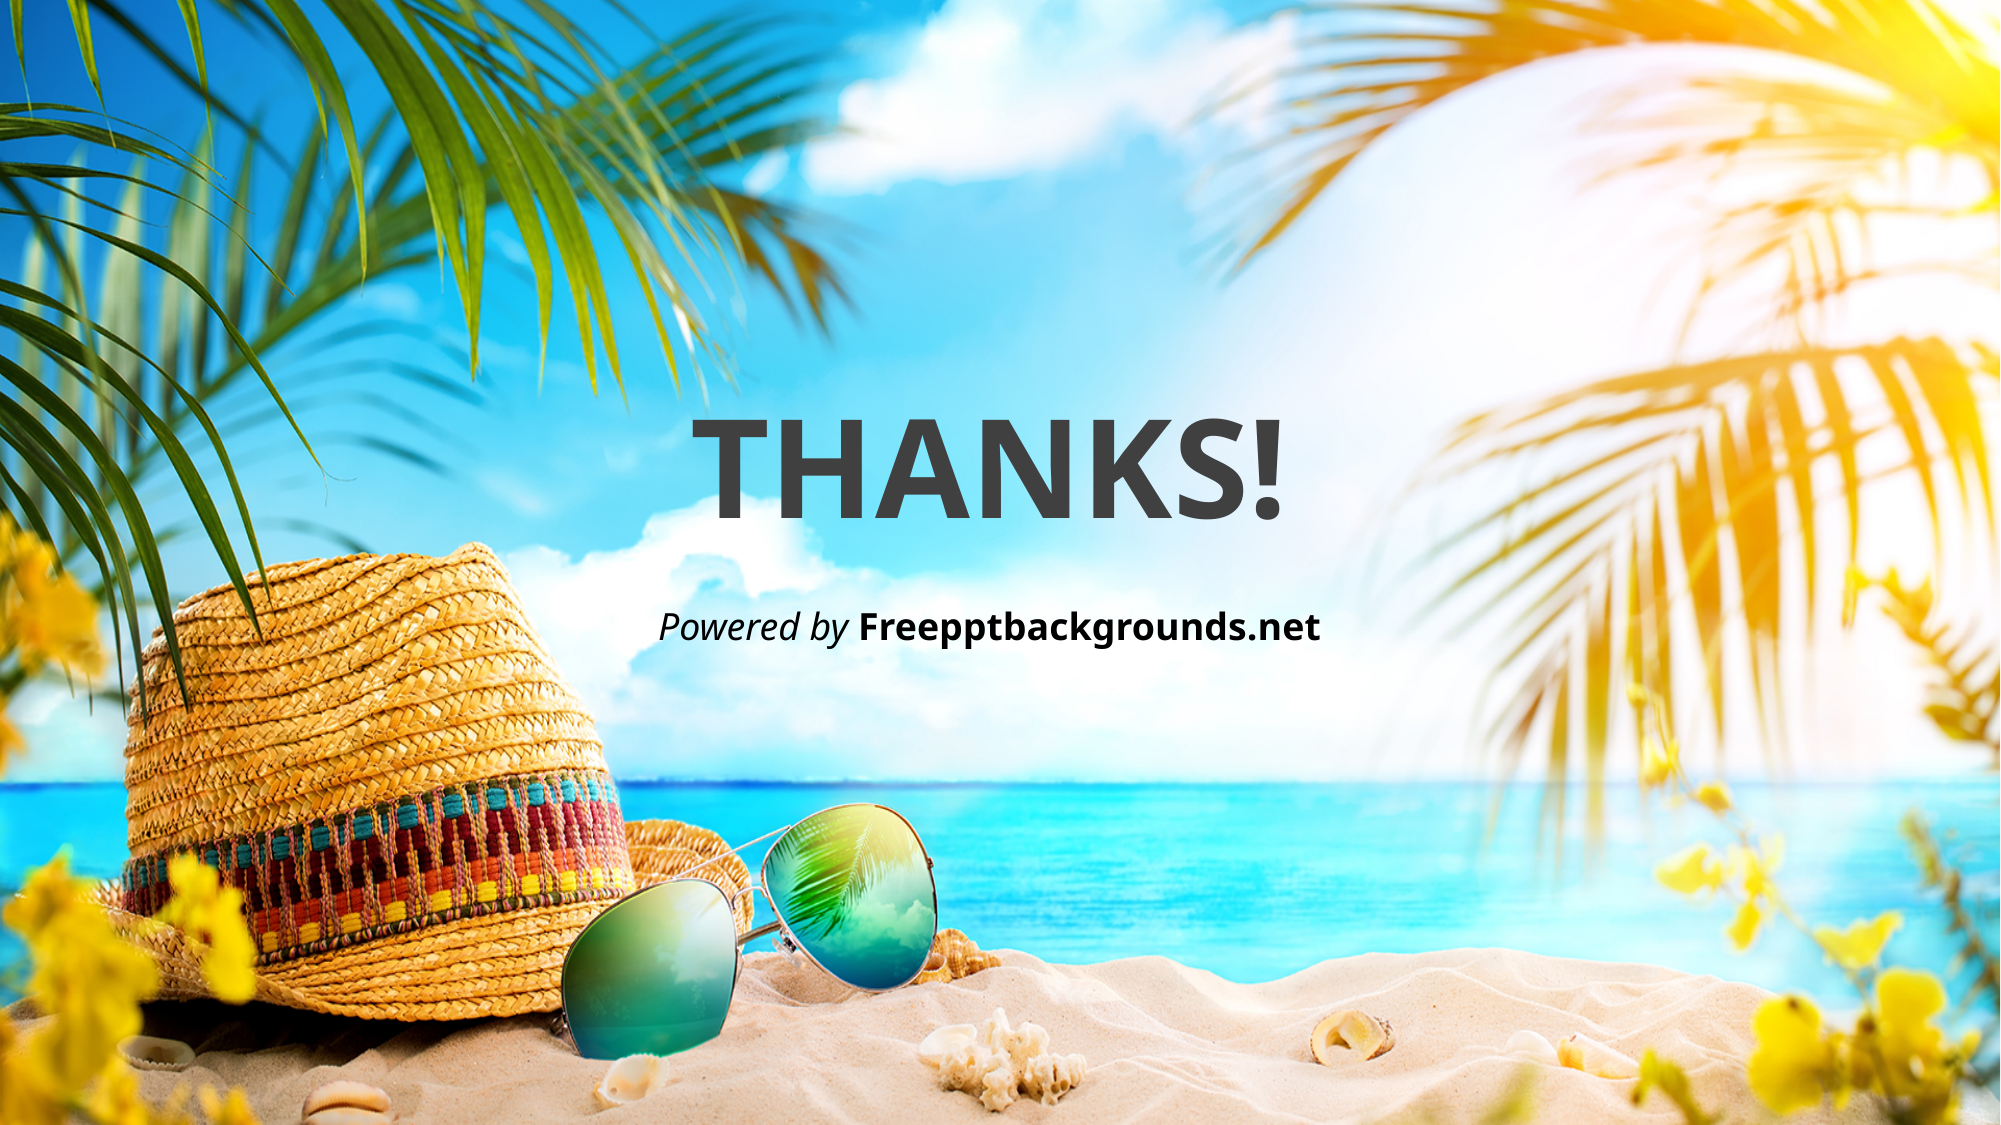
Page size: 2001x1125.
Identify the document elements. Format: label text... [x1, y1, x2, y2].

text_box Powered by Freepptbackgrounds.net [608, 595, 1371, 656]
text_box THANKS! [633, 426, 1346, 547]
picture [0, 0, 2001, 1125]
